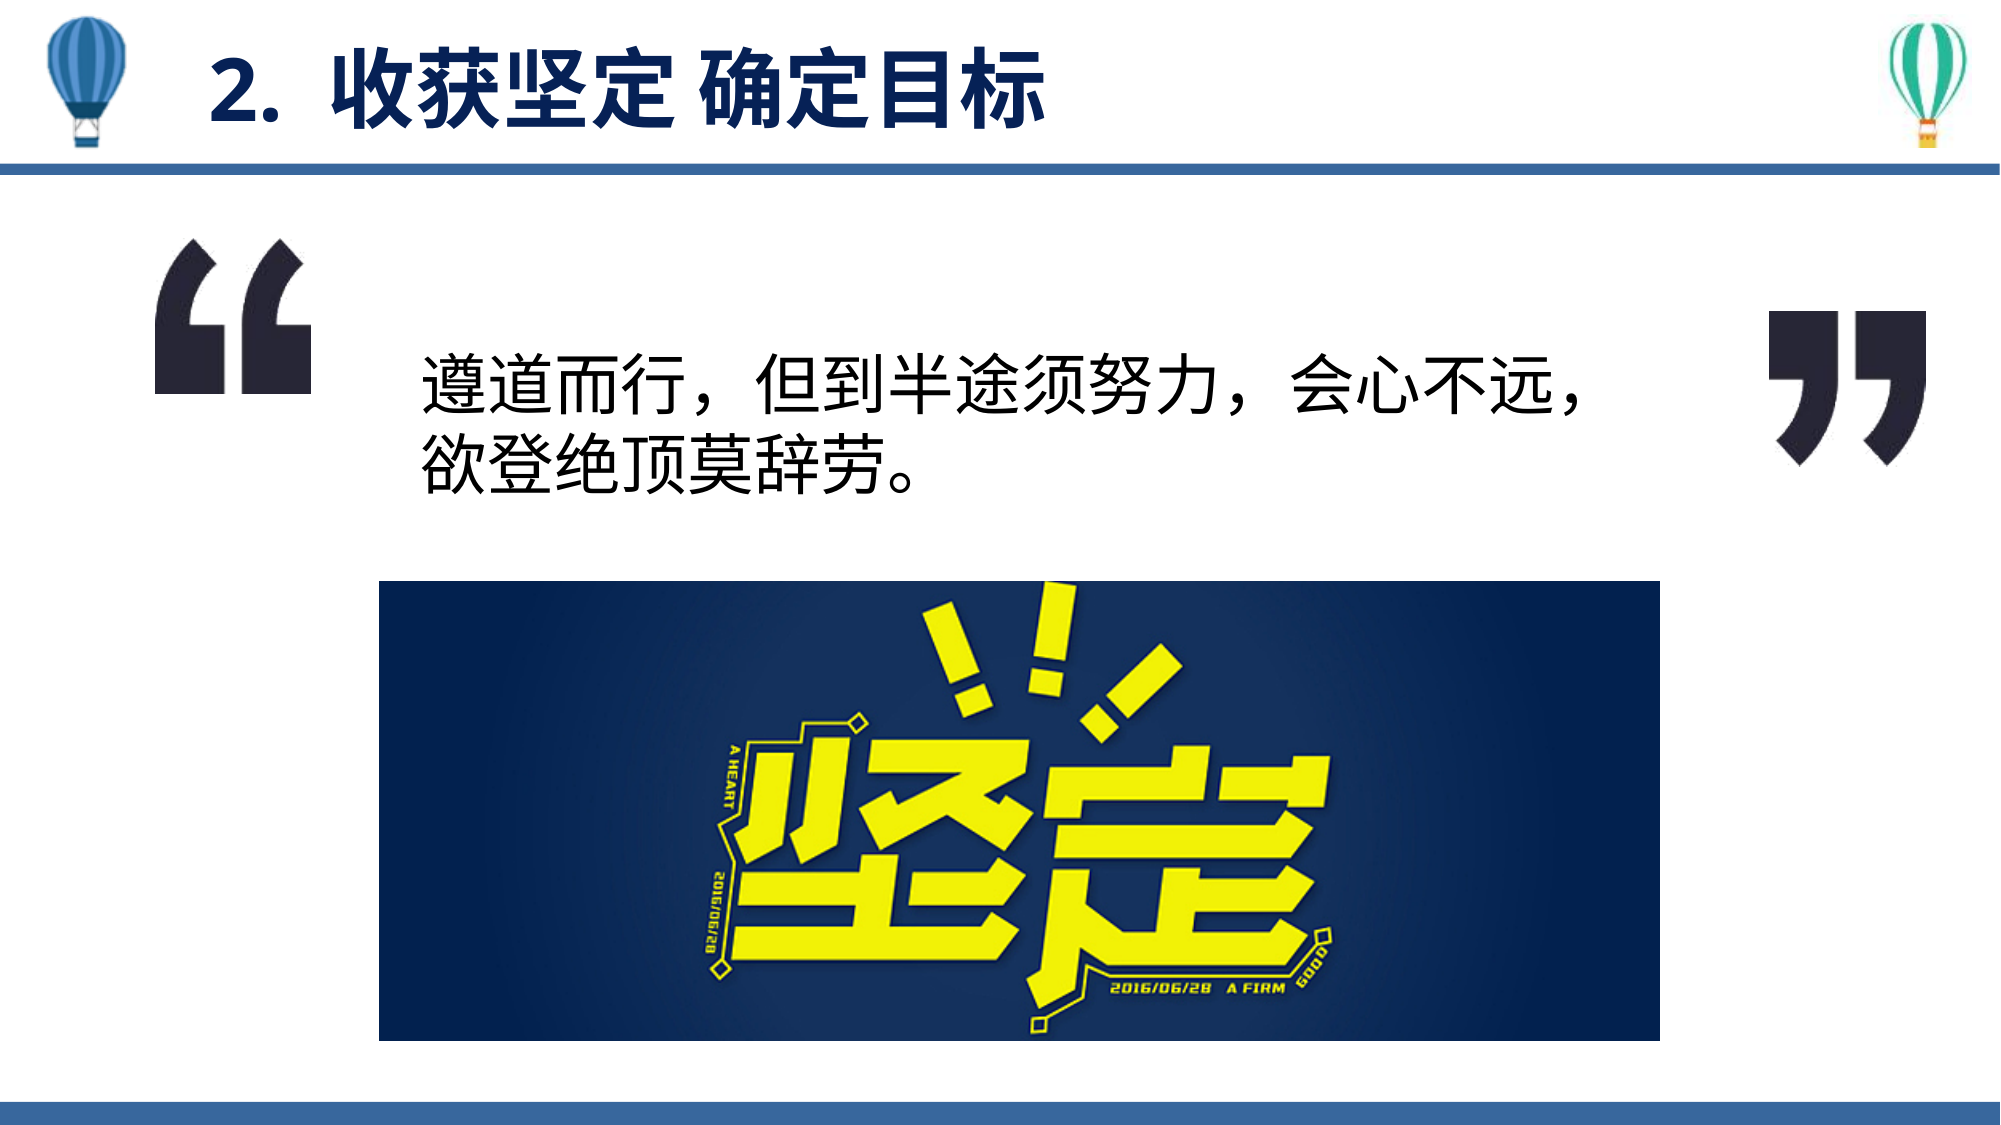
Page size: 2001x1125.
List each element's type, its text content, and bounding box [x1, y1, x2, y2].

text_box 2. 收获坚定 确定目标 [194, 26, 1592, 146]
picture [379, 581, 1660, 1041]
text_box [0, 1101, 2000, 1125]
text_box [155, 238, 1926, 513]
text_box [0, 163, 2000, 176]
picture [1878, 14, 1972, 148]
picture [34, 0, 160, 170]
